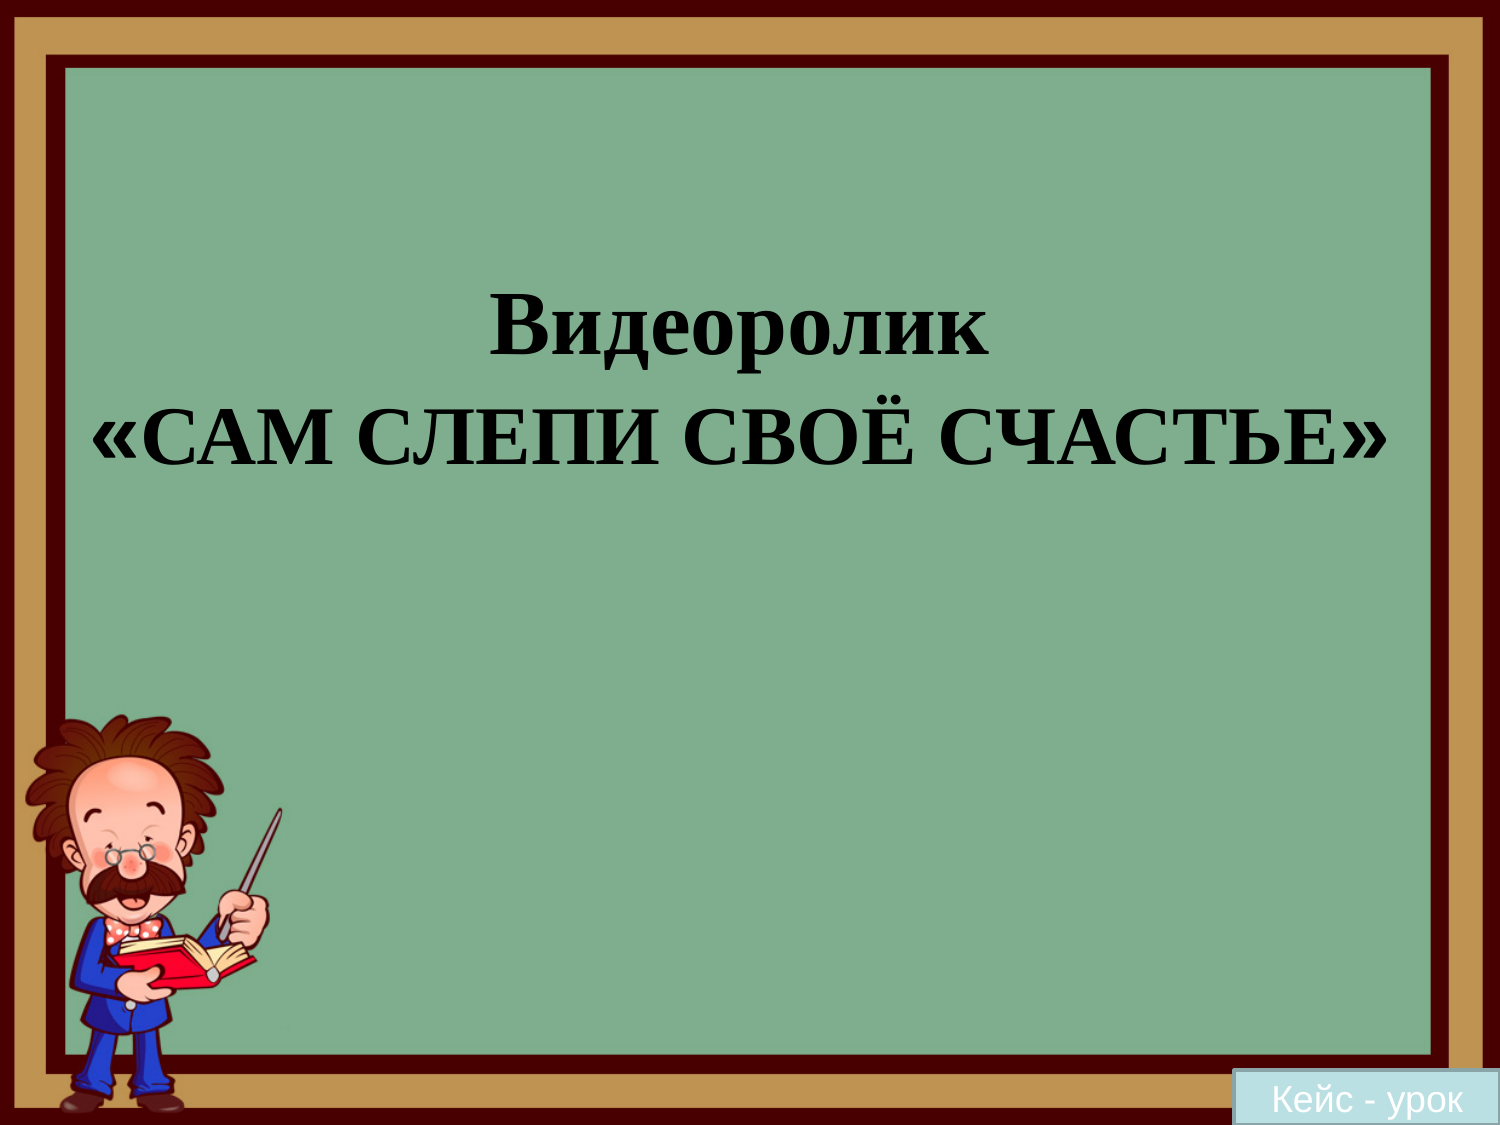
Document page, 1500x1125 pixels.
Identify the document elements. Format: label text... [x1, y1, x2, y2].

text_box Кейс - урок [1232, 1068, 1500, 1125]
picture [0, 0, 1500, 1125]
title Видеоролик «САМ СЛЕПИ СВОЁ СЧАСТЬЕ» [64, 278, 1416, 467]
